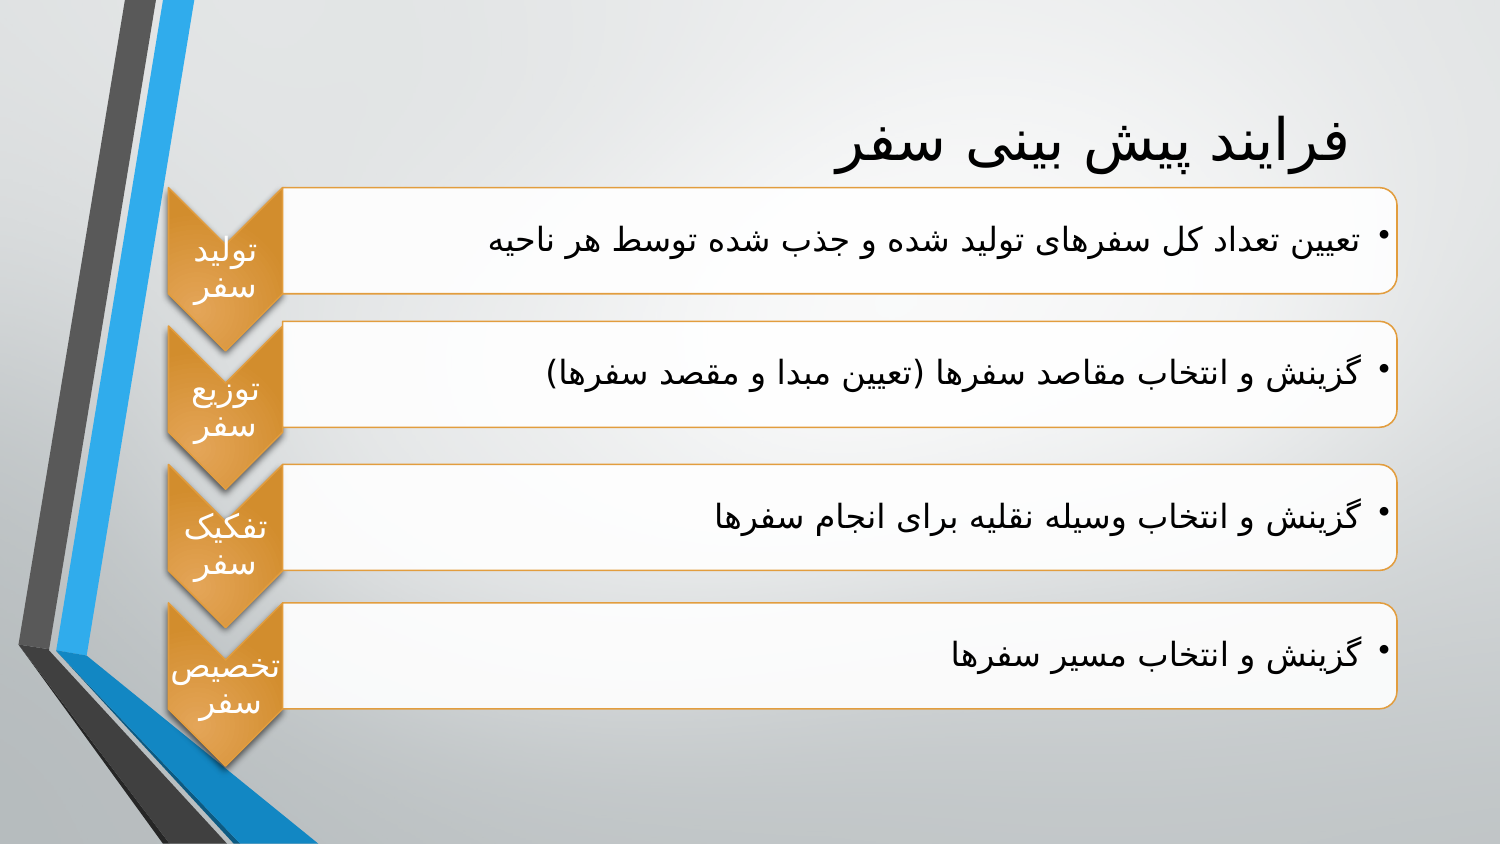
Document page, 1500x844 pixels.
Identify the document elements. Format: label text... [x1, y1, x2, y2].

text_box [168, 186, 1398, 767]
title فرایند پیش بینی سفر [782, 0, 1366, 186]
